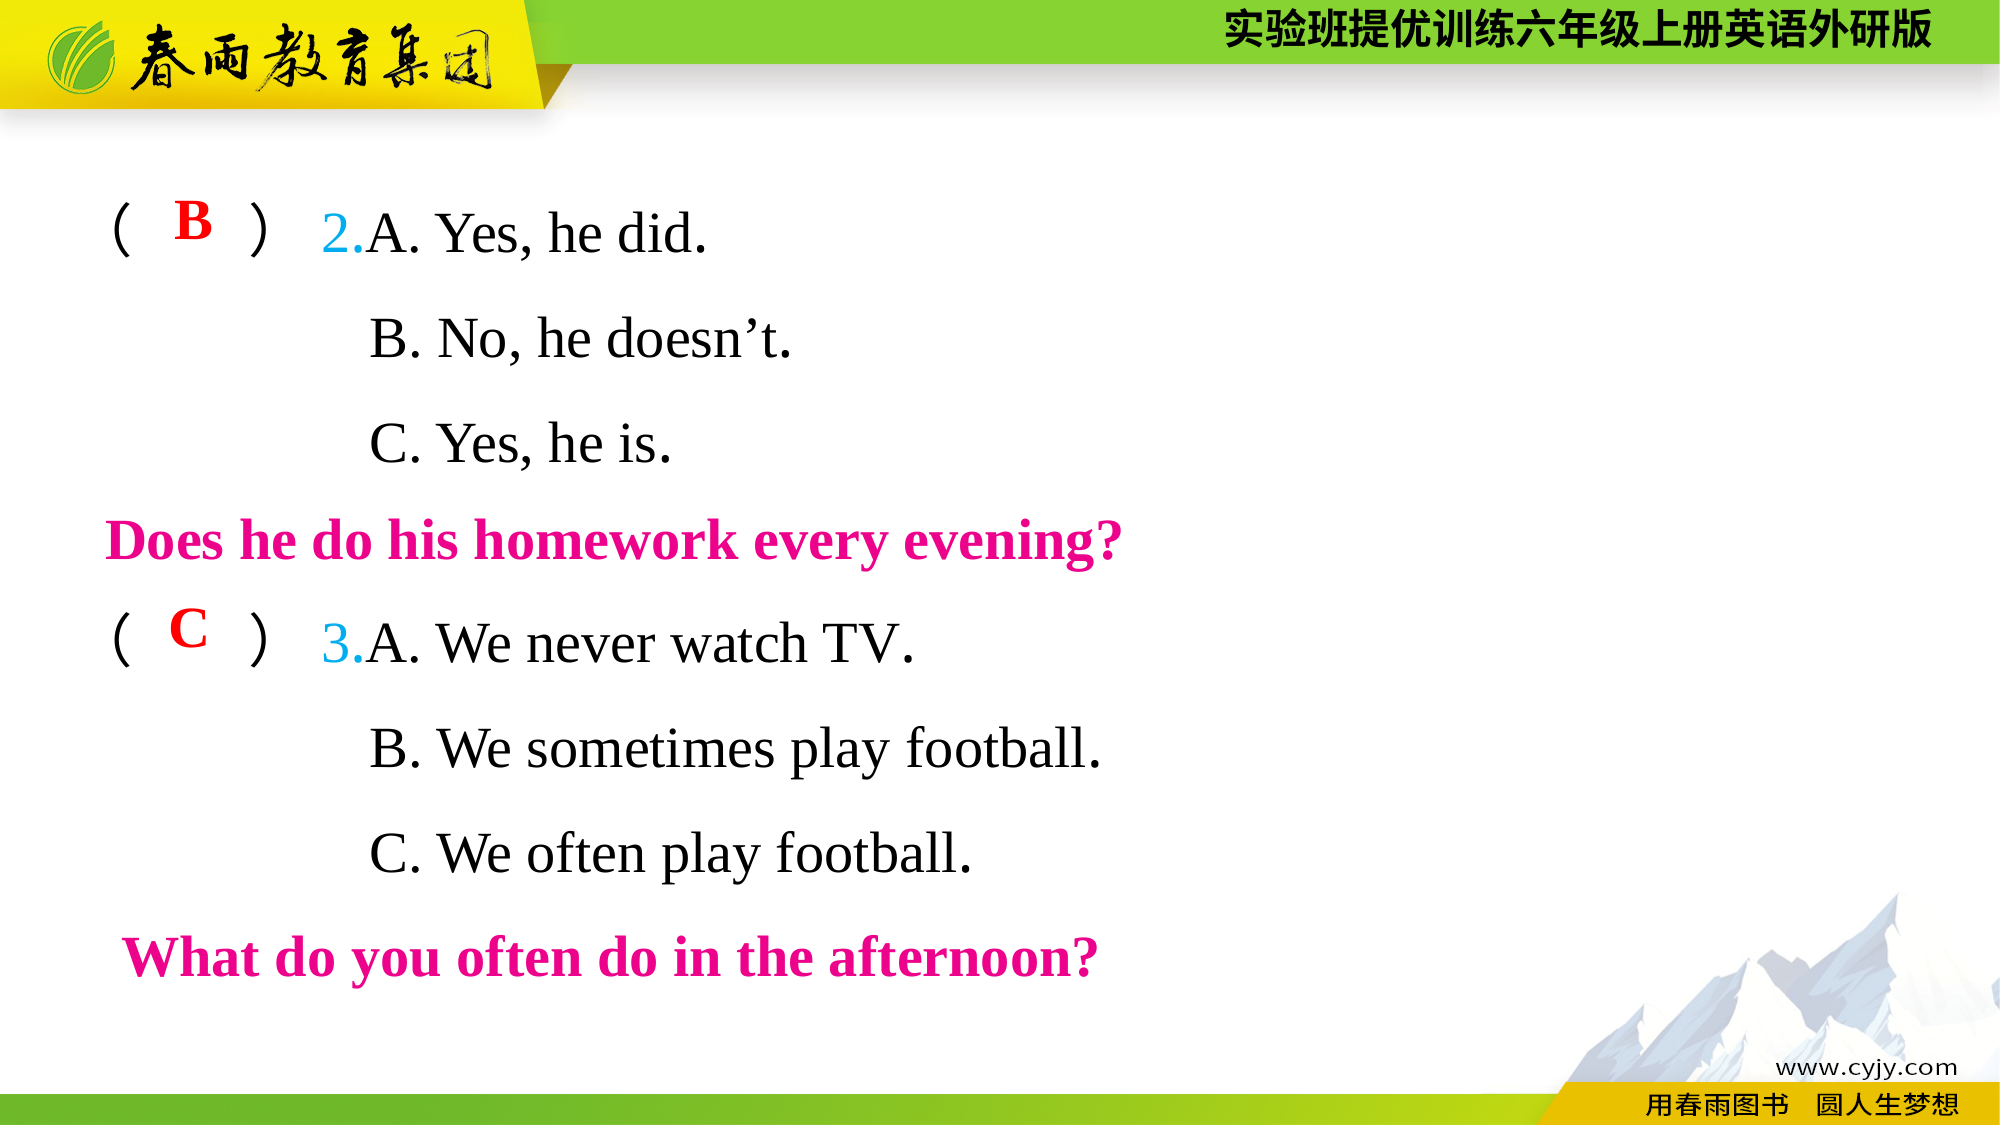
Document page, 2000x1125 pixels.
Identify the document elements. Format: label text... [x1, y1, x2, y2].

text_box What do you often do in the afternoon? [106, 875, 1591, 995]
text_box B [159, 174, 244, 259]
text_box （ ）3.A. We never watch TV. B. We sometimes play football. C. We often play football. [59, 562, 1944, 892]
text_box Does he do his homework every evening? [90, 458, 1457, 562]
list （ ）2.A. Yes, he did. B. No, he doesn’t. C. Yes, he is. [59, 151, 1944, 472]
text_box C [153, 581, 232, 667]
picture [0, 0, 2000, 1125]
